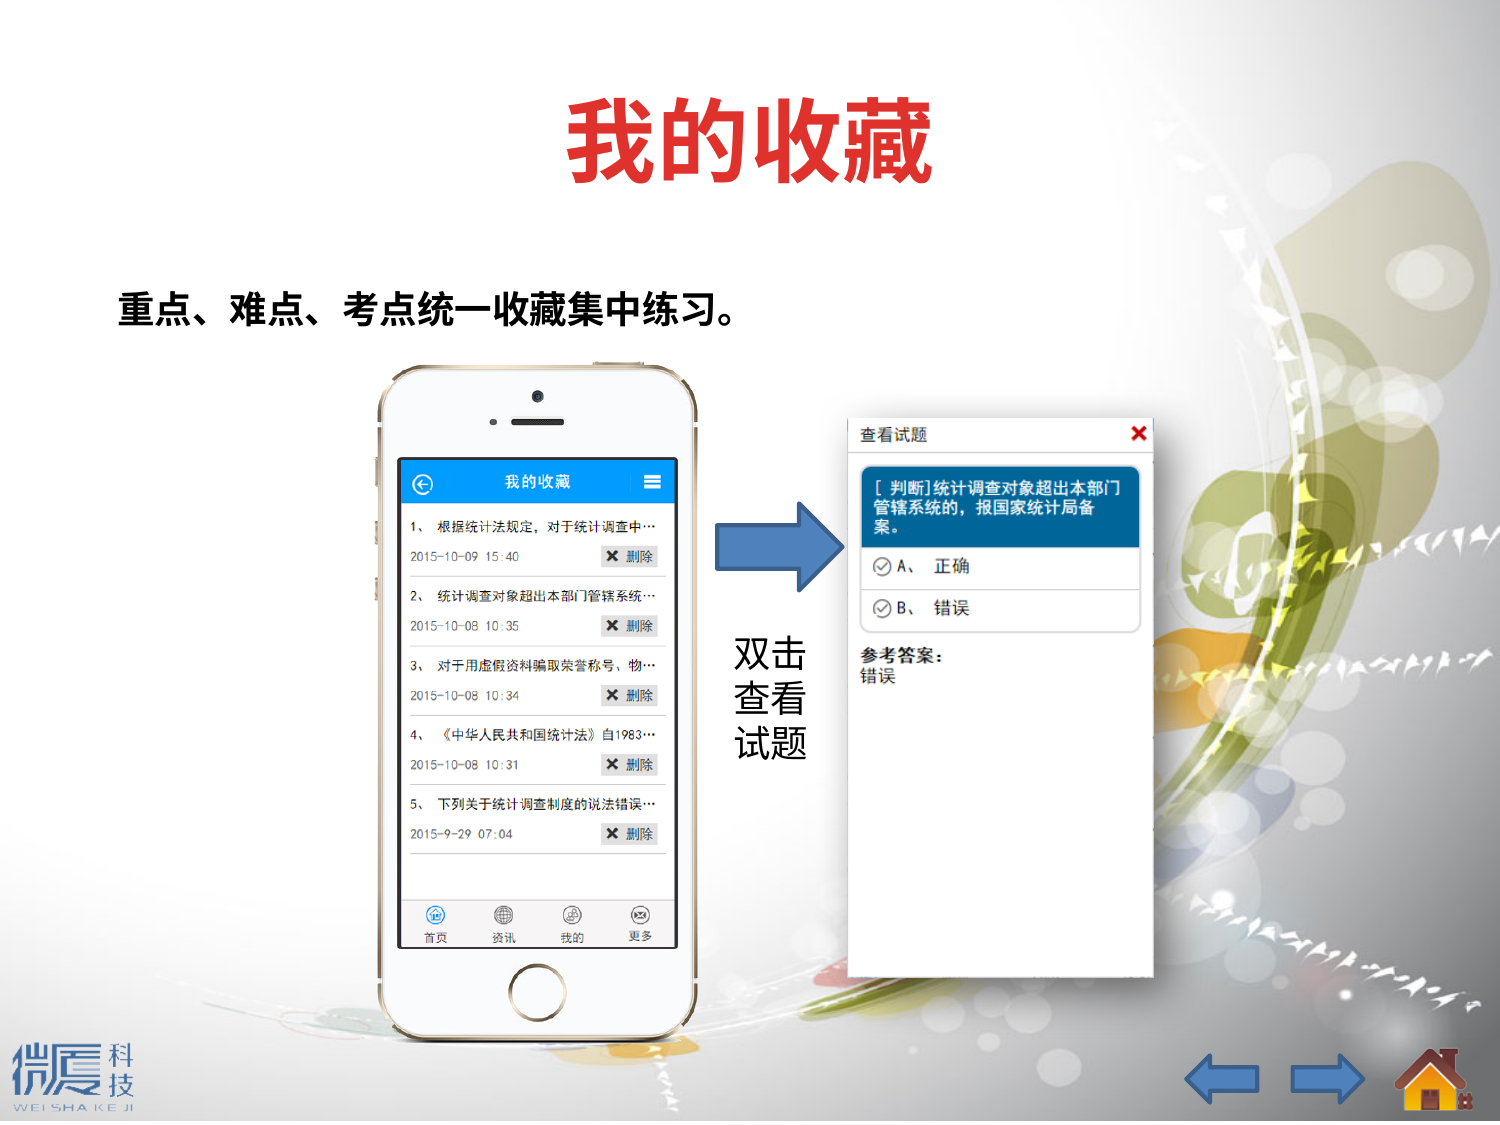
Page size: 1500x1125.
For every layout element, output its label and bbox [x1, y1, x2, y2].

picture [0, 0, 1500, 1125]
text_box [1186, 1039, 1485, 1118]
list [74, 278, 1426, 1022]
text_box [346, 339, 1154, 1080]
